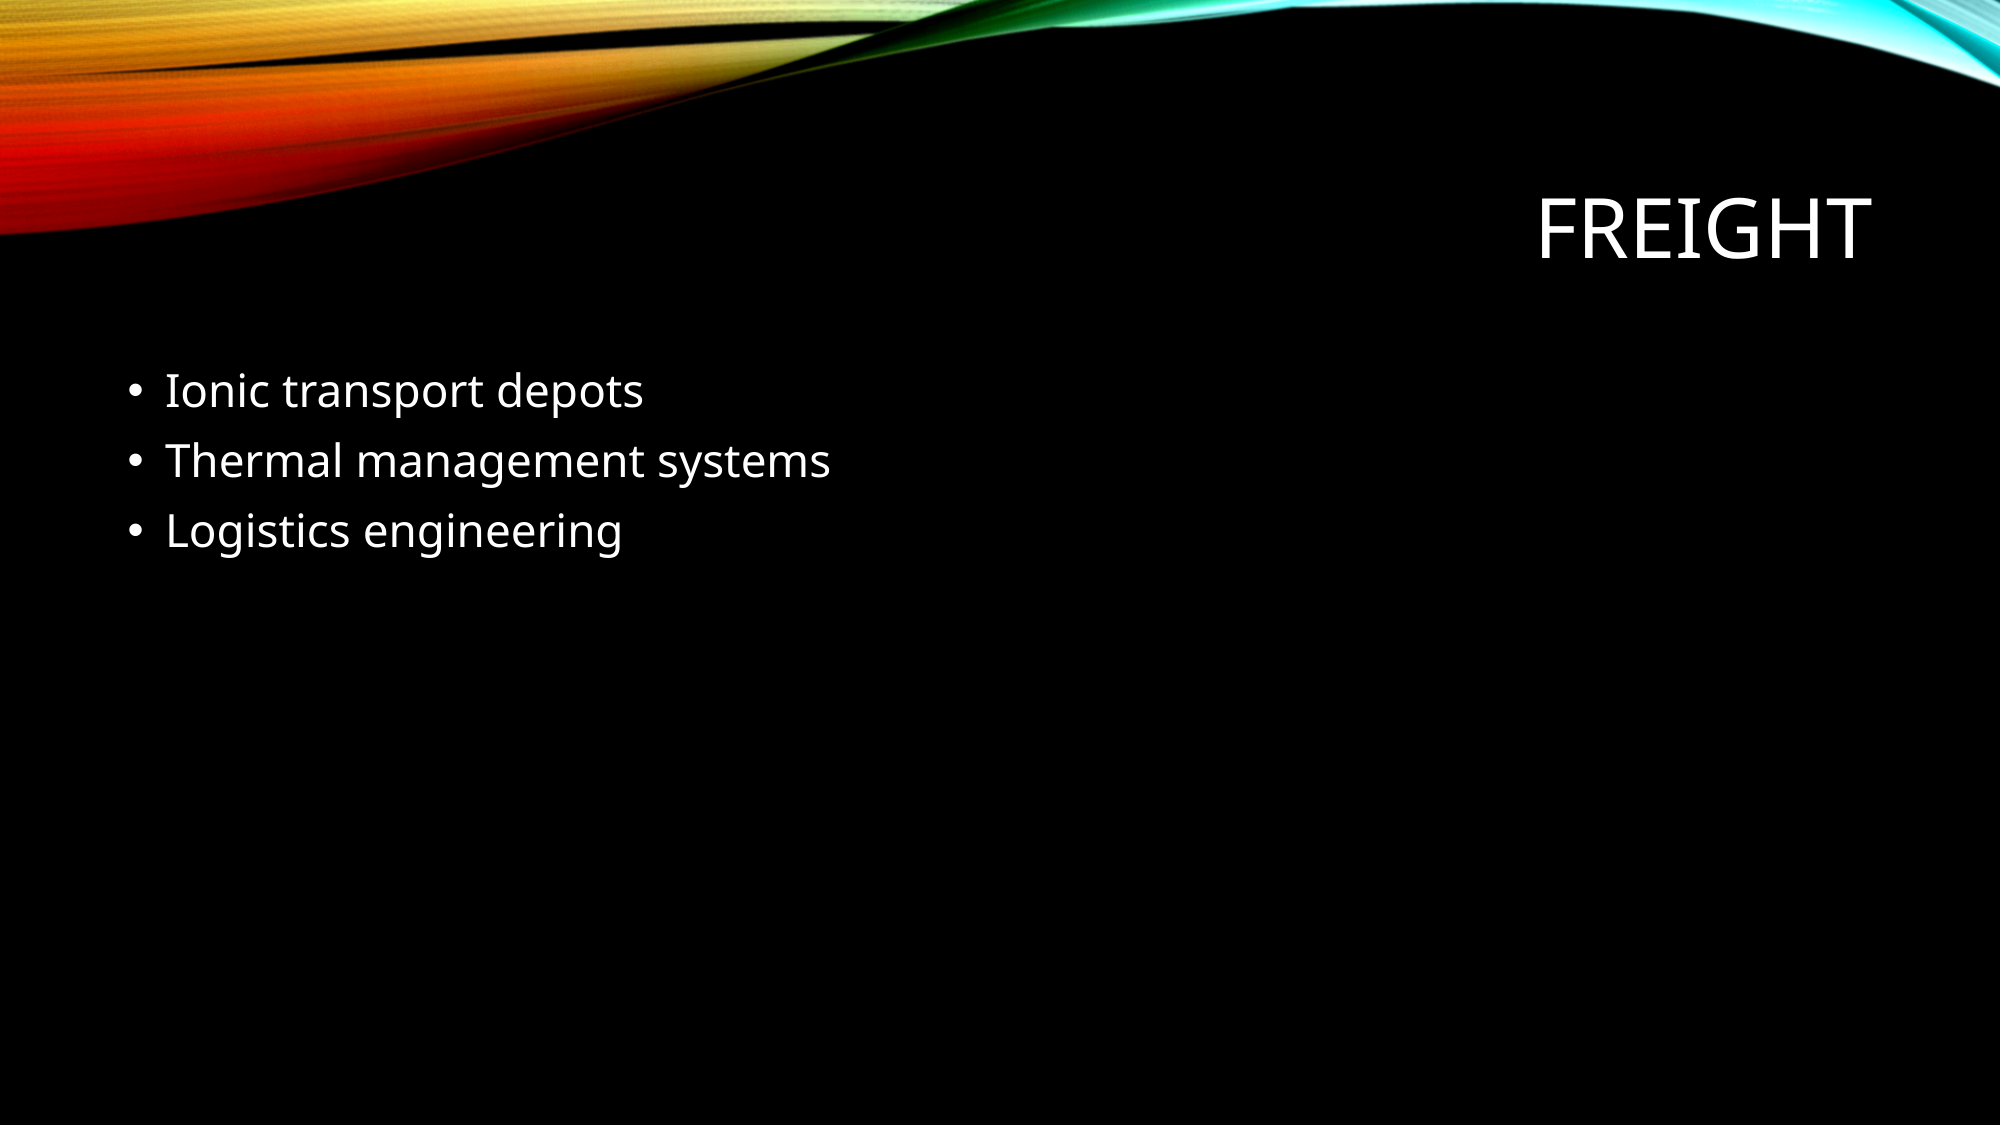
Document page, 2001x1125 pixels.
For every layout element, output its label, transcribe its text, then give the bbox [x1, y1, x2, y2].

title freight [474, 125, 1888, 338]
picture [0, 0, 2000, 237]
list Ionic transport depots Thermal management systems Logistics engineering [112, 360, 1888, 1021]
